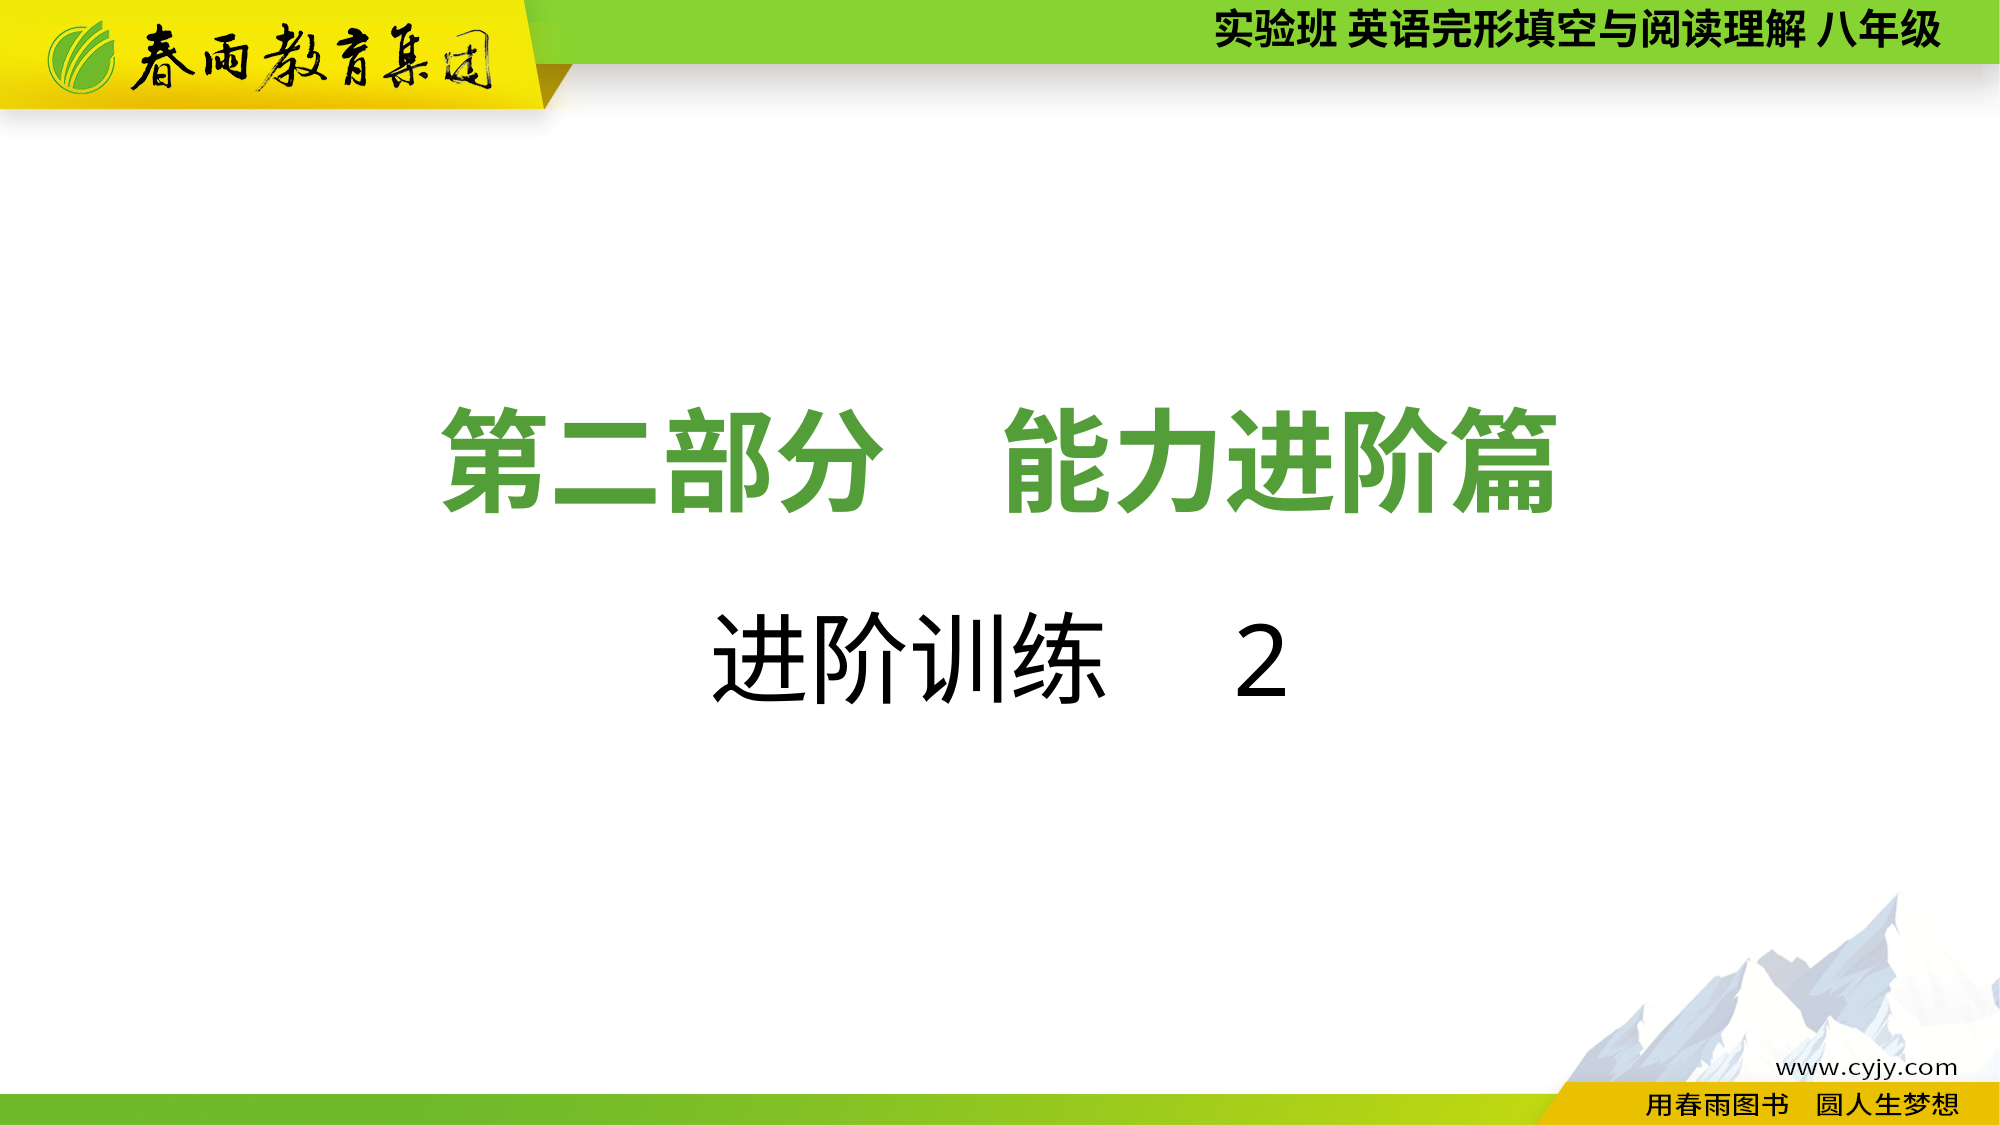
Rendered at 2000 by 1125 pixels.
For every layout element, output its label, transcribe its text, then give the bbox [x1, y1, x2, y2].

picture [0, 0, 2000, 1125]
text_box 第二部分 能力进阶篇 [54, 316, 1946, 528]
text_box 进阶训练 2 [54, 528, 1946, 724]
